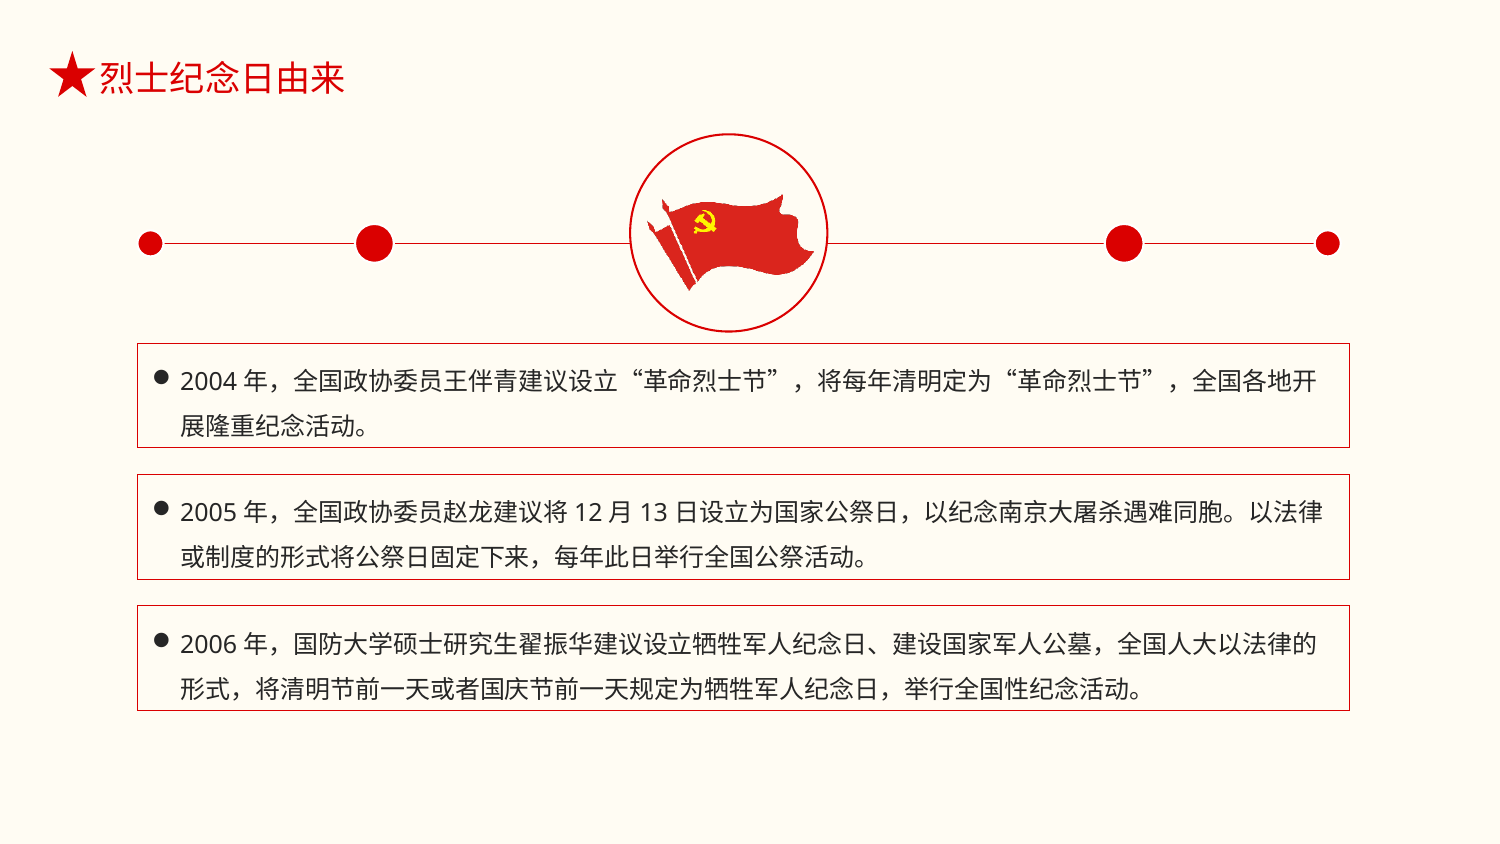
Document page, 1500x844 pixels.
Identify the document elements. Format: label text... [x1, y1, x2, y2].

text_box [137, 134, 1341, 332]
text_box 2005年，全国政协委员赵龙建议将12月13日设立为国家公祭日，以纪念南京大屠杀遇难同胞。以法律或制度的形式将公祭日固定下来，每年此日举行全国公祭活动。 [137, 474, 1350, 580]
text_box 2004年，全国政协委员王伴青建议设立“革命烈士节”，将每年清明定为“革命烈士节”，全国各地开展隆重纪念活动。 [137, 343, 1350, 448]
text_box 2006年，国防大学硕士研究生翟振华建议设立牺牲军人纪念日、建设国家军人公墓，全国人大以法律的形式，将清明节前一天或者国庆节前一天规定为牺牲军人纪念日，举行全国性纪念活动。 [137, 605, 1350, 711]
